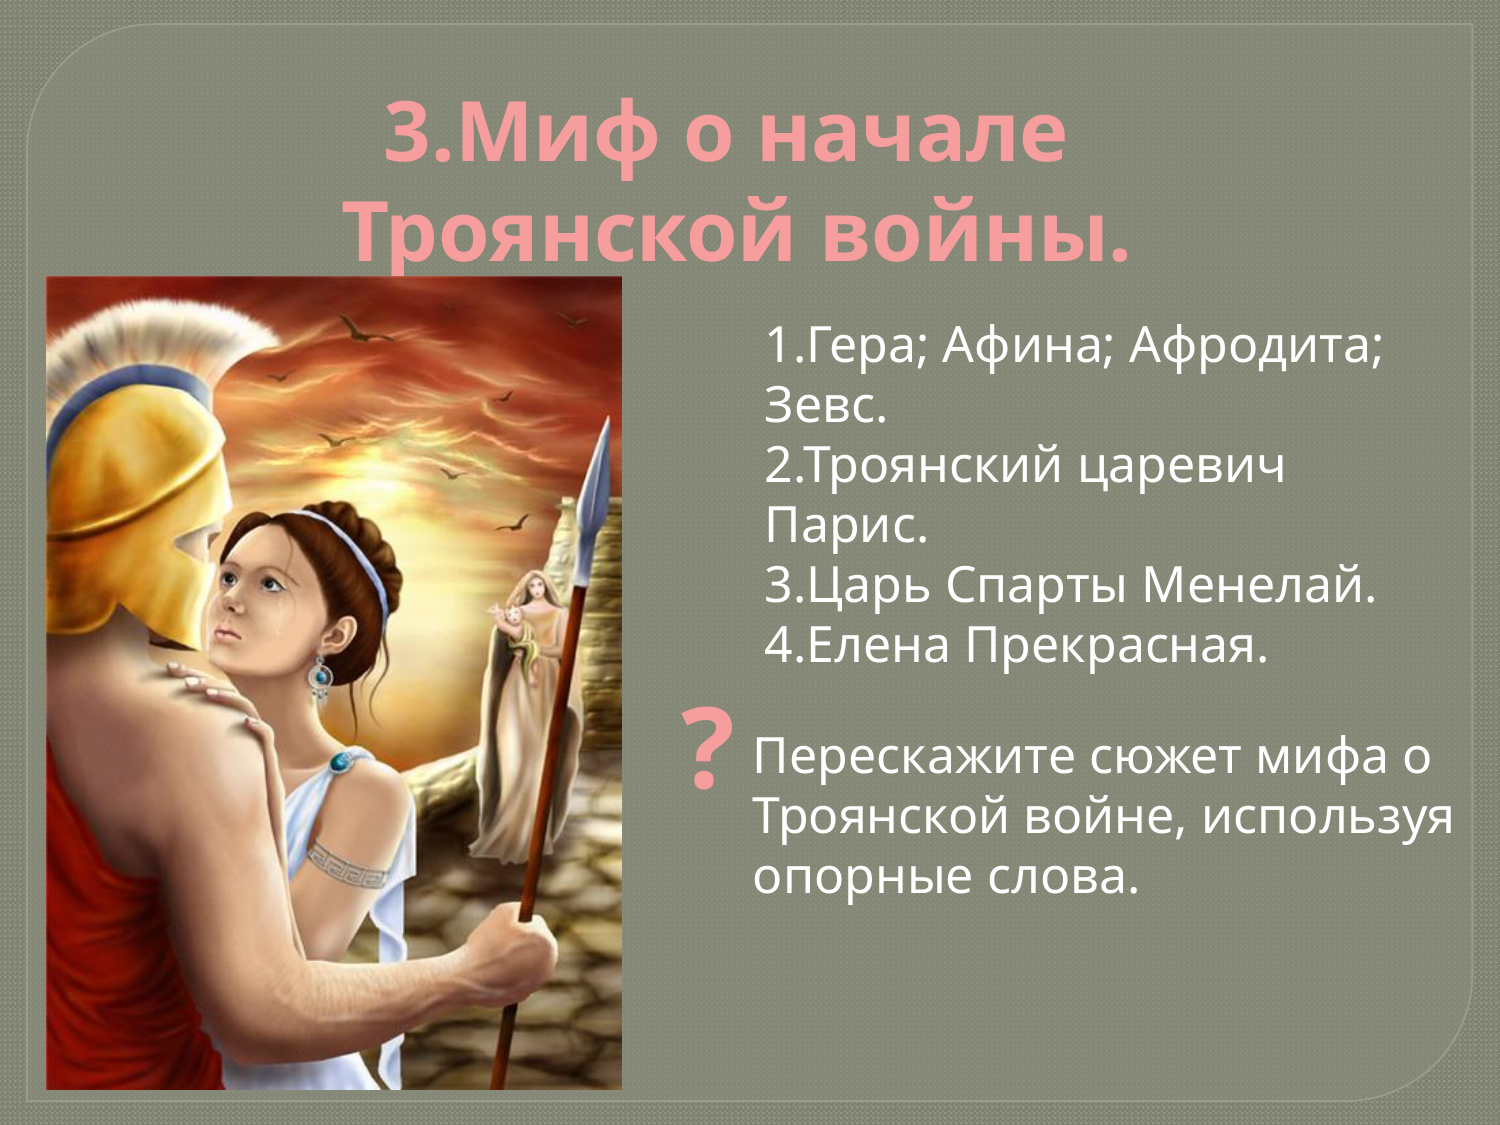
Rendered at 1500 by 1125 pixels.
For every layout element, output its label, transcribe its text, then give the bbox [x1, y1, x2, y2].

text_box 3.Миф о начале Троянской войны. [326, 70, 1149, 286]
text_box Перескажите сюжет мифа о Троянской войне, используя опорные слова. [738, 715, 1500, 911]
picture [46, 276, 622, 1090]
text_box 1.Гера; Афина; Афродита; Зевс. 2.Троянский царевич Парис. 3.Царь Спарты Менелай. 4.Елена Прекрасная. [750, 304, 1430, 680]
text_box ? [666, 668, 750, 819]
